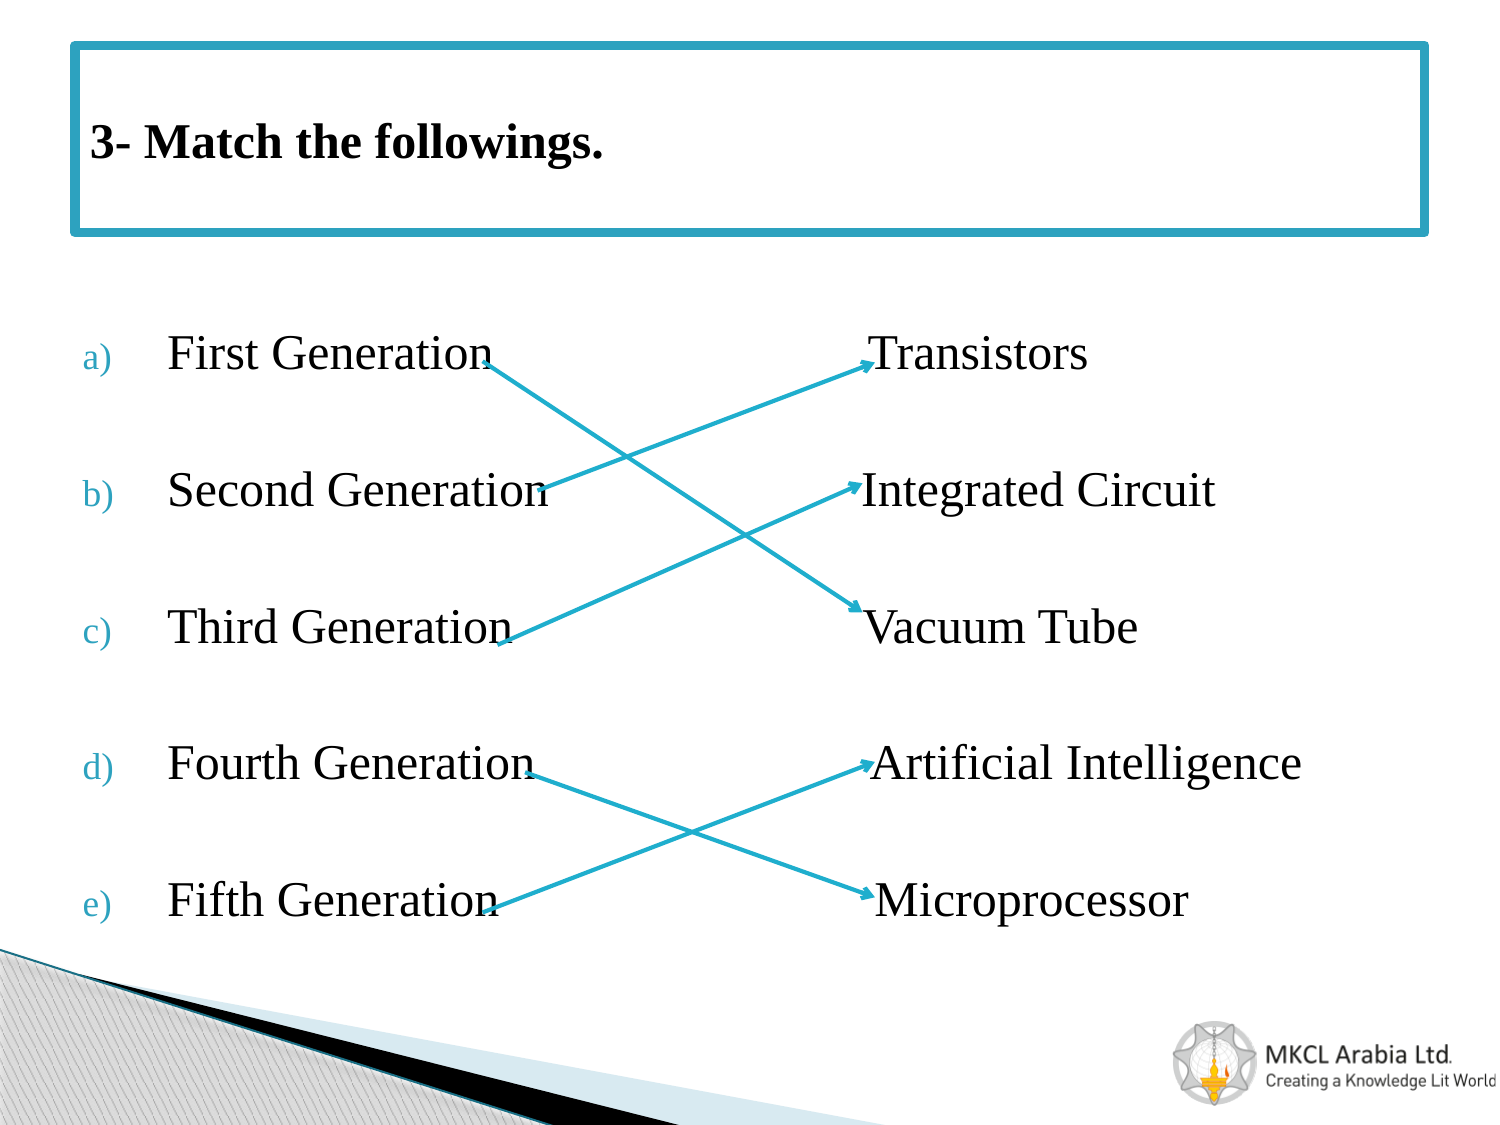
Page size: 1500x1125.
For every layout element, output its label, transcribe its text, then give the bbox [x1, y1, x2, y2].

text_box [497, 622, 863, 646]
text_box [863, 362, 876, 491]
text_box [524, 772, 876, 898]
title 3- Match the followings. [70, 41, 1429, 237]
list First Generation Transistors Second Generation Integrated Circuit Third Generation Vacuum Tube Fourth Generation Artificial Intelligence Fifth Generation Microprocessor [50, 312, 1463, 1055]
picture [1172, 1021, 1496, 1106]
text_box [482, 360, 863, 613]
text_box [482, 761, 876, 913]
